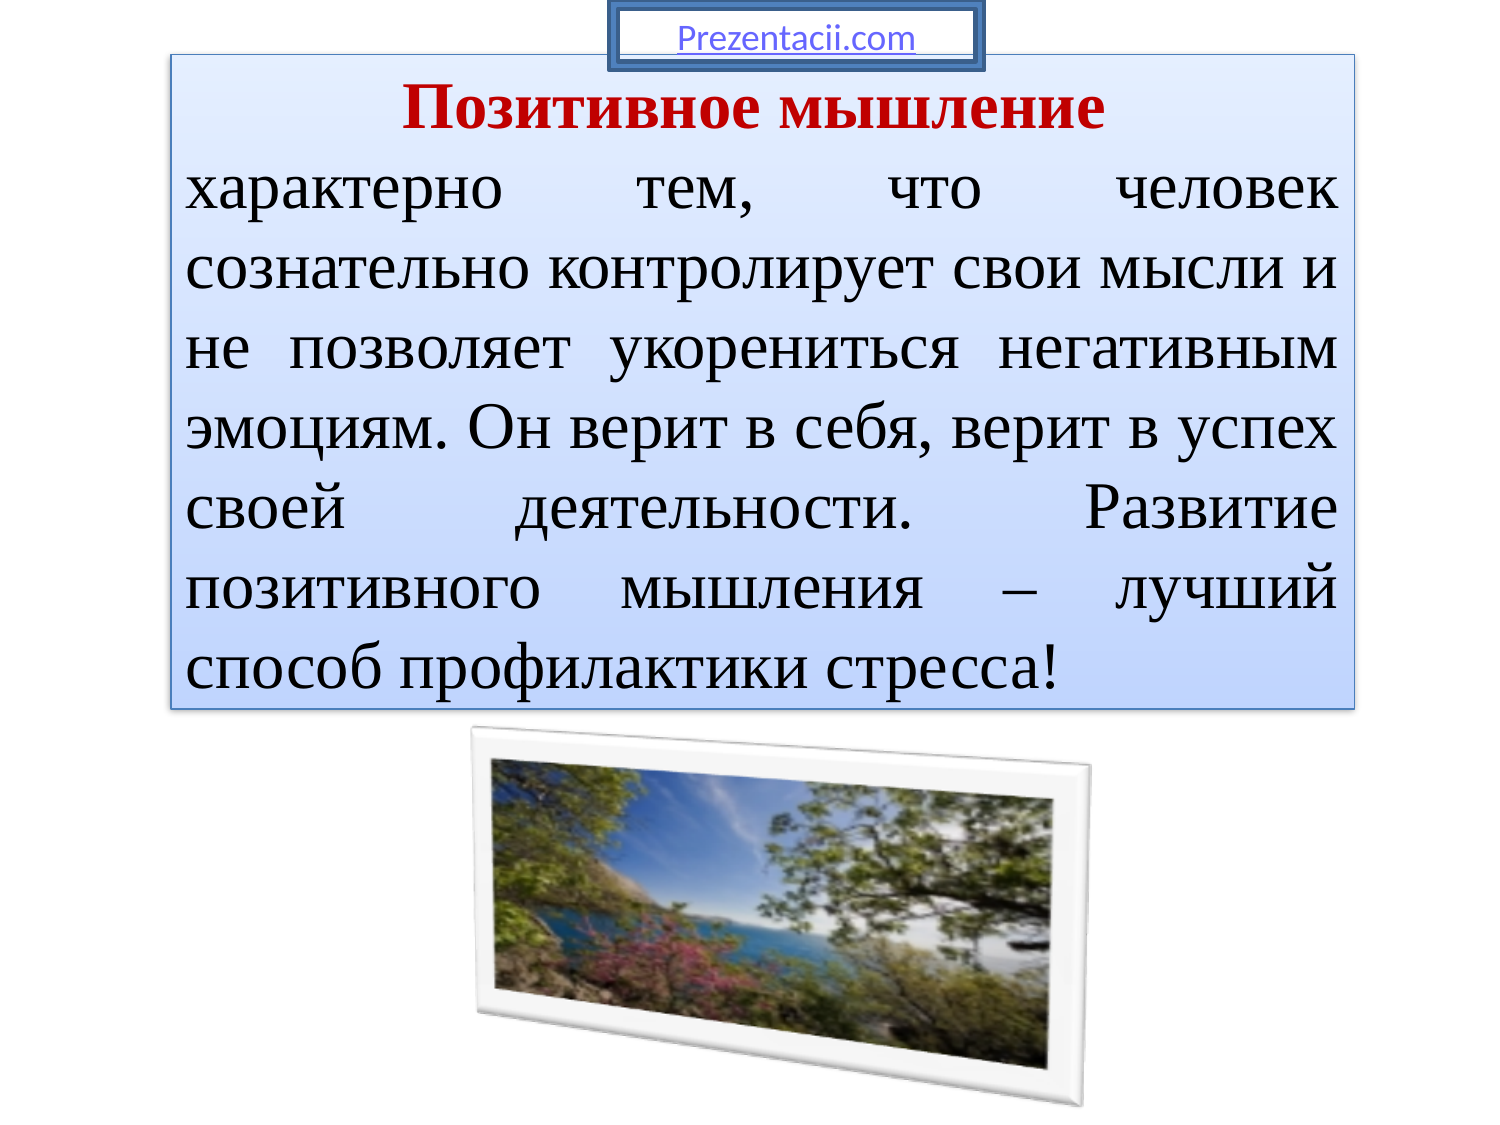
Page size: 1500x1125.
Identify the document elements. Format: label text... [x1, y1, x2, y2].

picture [464, 719, 1099, 1117]
text_box Позитивное мышление характерно тем, что человек сознательно контролирует свои мысли и не позволяет укорениться негативным эмоциям. Он верит в себя, верит в успех своей деятельности. Развитие позитивного мышления – лучший способ профилактики стресса! [170, 54, 1355, 710]
text_box Prezentacii.com [607, 0, 986, 72]
